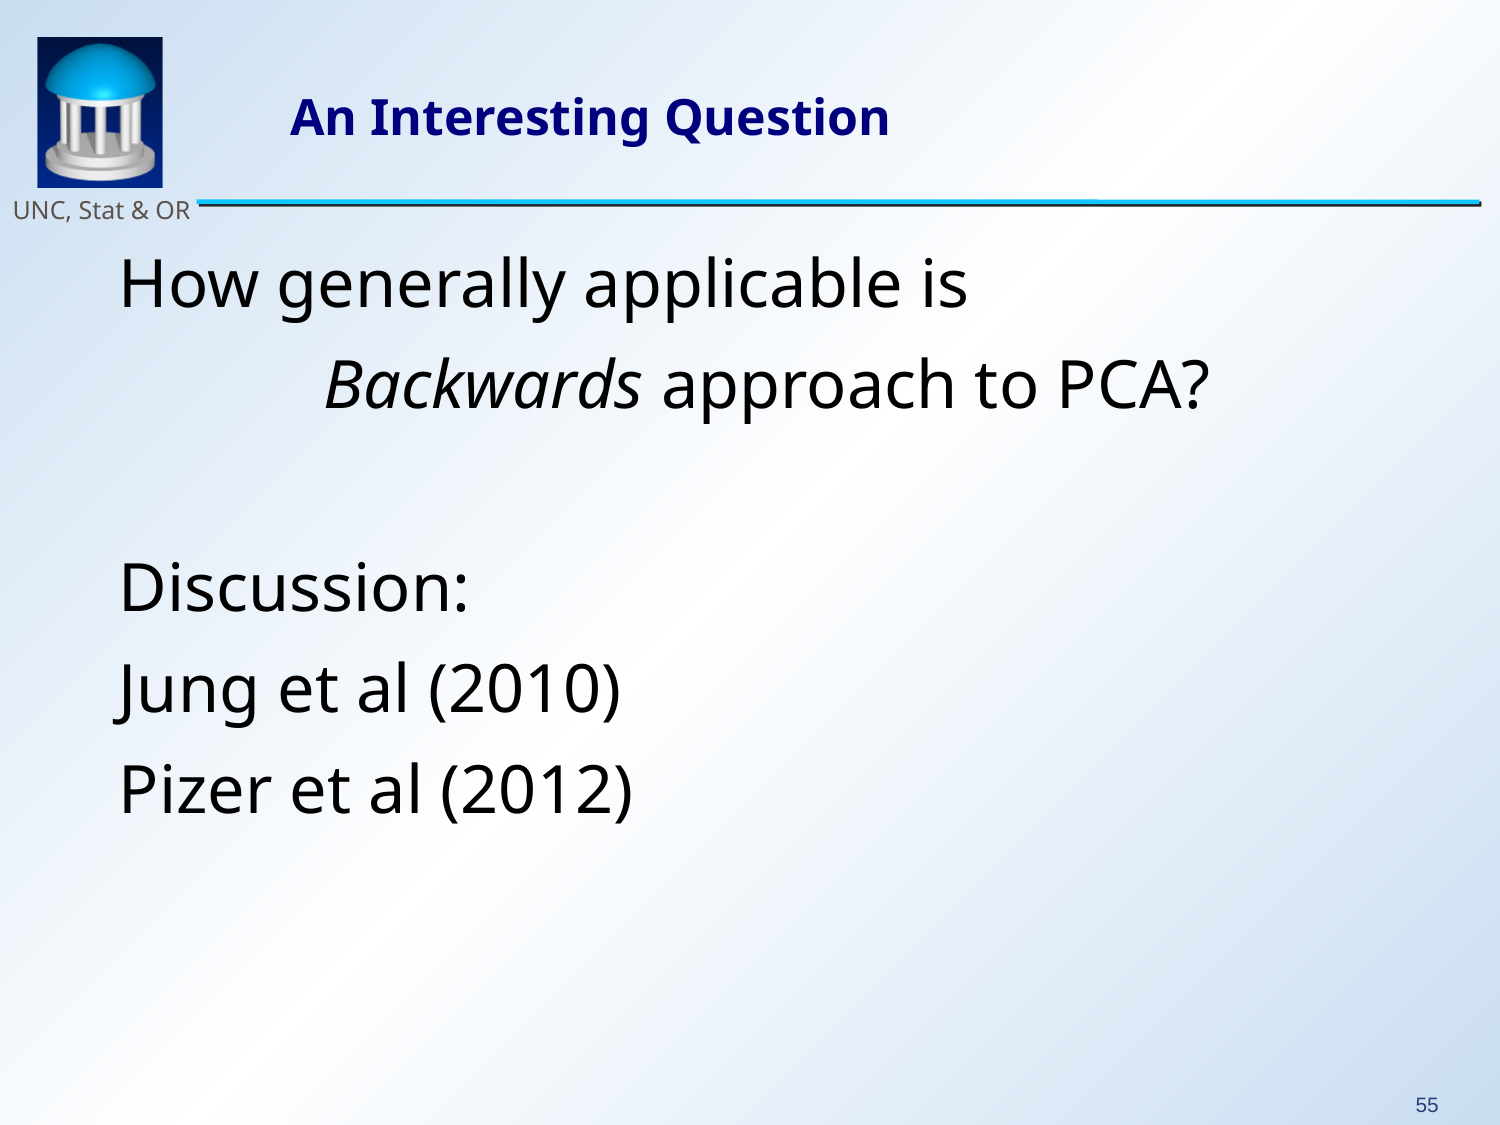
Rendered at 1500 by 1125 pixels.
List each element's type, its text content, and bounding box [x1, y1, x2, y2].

title An Interesting Question [274, 74, 1448, 156]
list How generally applicable is Backwards approach to PCA? Discussion: Jung et al (2010) Pizer et al (2012) [103, 224, 1432, 1076]
